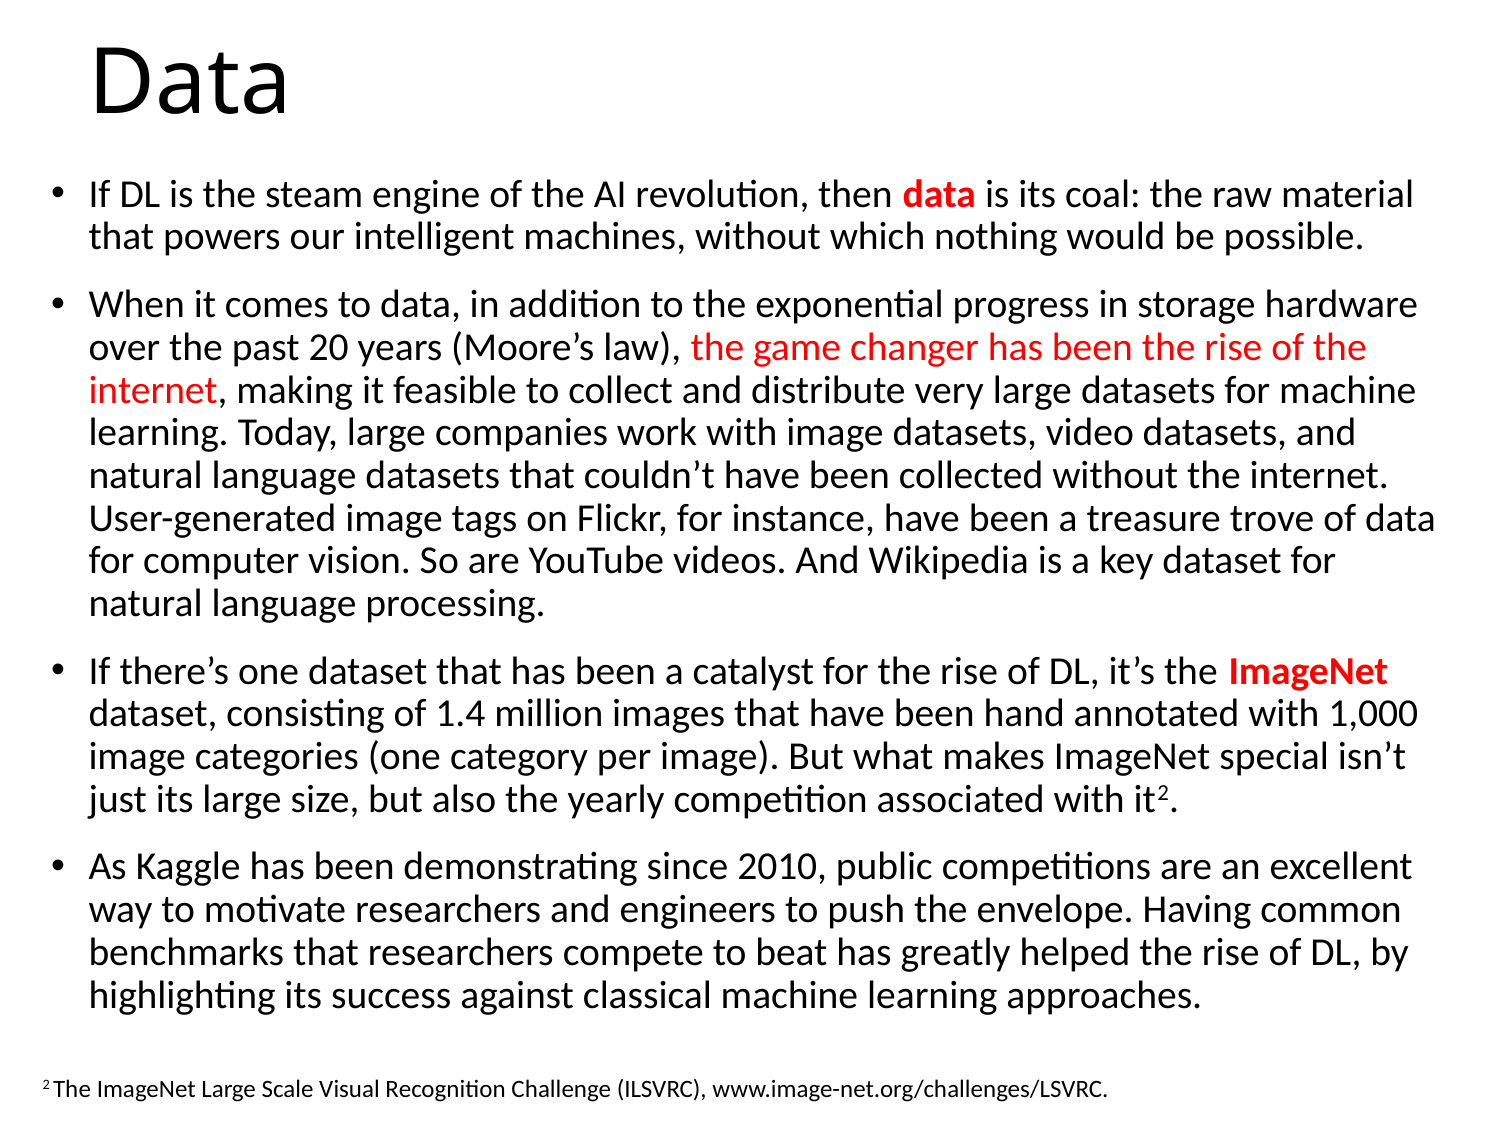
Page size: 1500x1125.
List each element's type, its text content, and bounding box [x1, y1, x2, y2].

title Data [73, 24, 1486, 145]
text_box If DL is the steam engine of the AI revolution, then data is its coal: the raw material that powers our intelligent machines, without which nothing would be possible. When it comes to data, in addition to the exponential progress in storage hardware over the past 20 years (Moore’s law), the game changer has been the rise of the internet, making it feasible to collect and distribute very large datasets for machine learning. Today, large companies work with image datasets, video datasets, and natural language datasets that couldn’t have been collected without the internet. User-generated image tags on Flickr, for instance, have been a treasure trove of data for computer vision. So are YouTube videos. And Wikipedia is a key dataset for natural language processing. If there’s one dataset that has been a catalyst for the rise of DL, it’s the ImageNet dataset, consisting of 1.4 million images that have been hand annotated with 1,000 image categories (one category per image). But what makes ImageNet special isn’t just its large size, but also the yearly competition associated with it2. As Kaggle has been demonstrating since 2010, public competitions are an excellent way to motivate researchers and engineers to push the envelope. Having common benchmarks that researchers compete to beat has greatly helped the rise of DL, by highlighting its success against classical machine learning approaches. [35, 165, 1471, 997]
text_box 2 The ImageNet Large Scale Visual Recognition Challenge (ILSVRC), www.image-net.org/challenges/LSVRC. [27, 1065, 1279, 1110]
